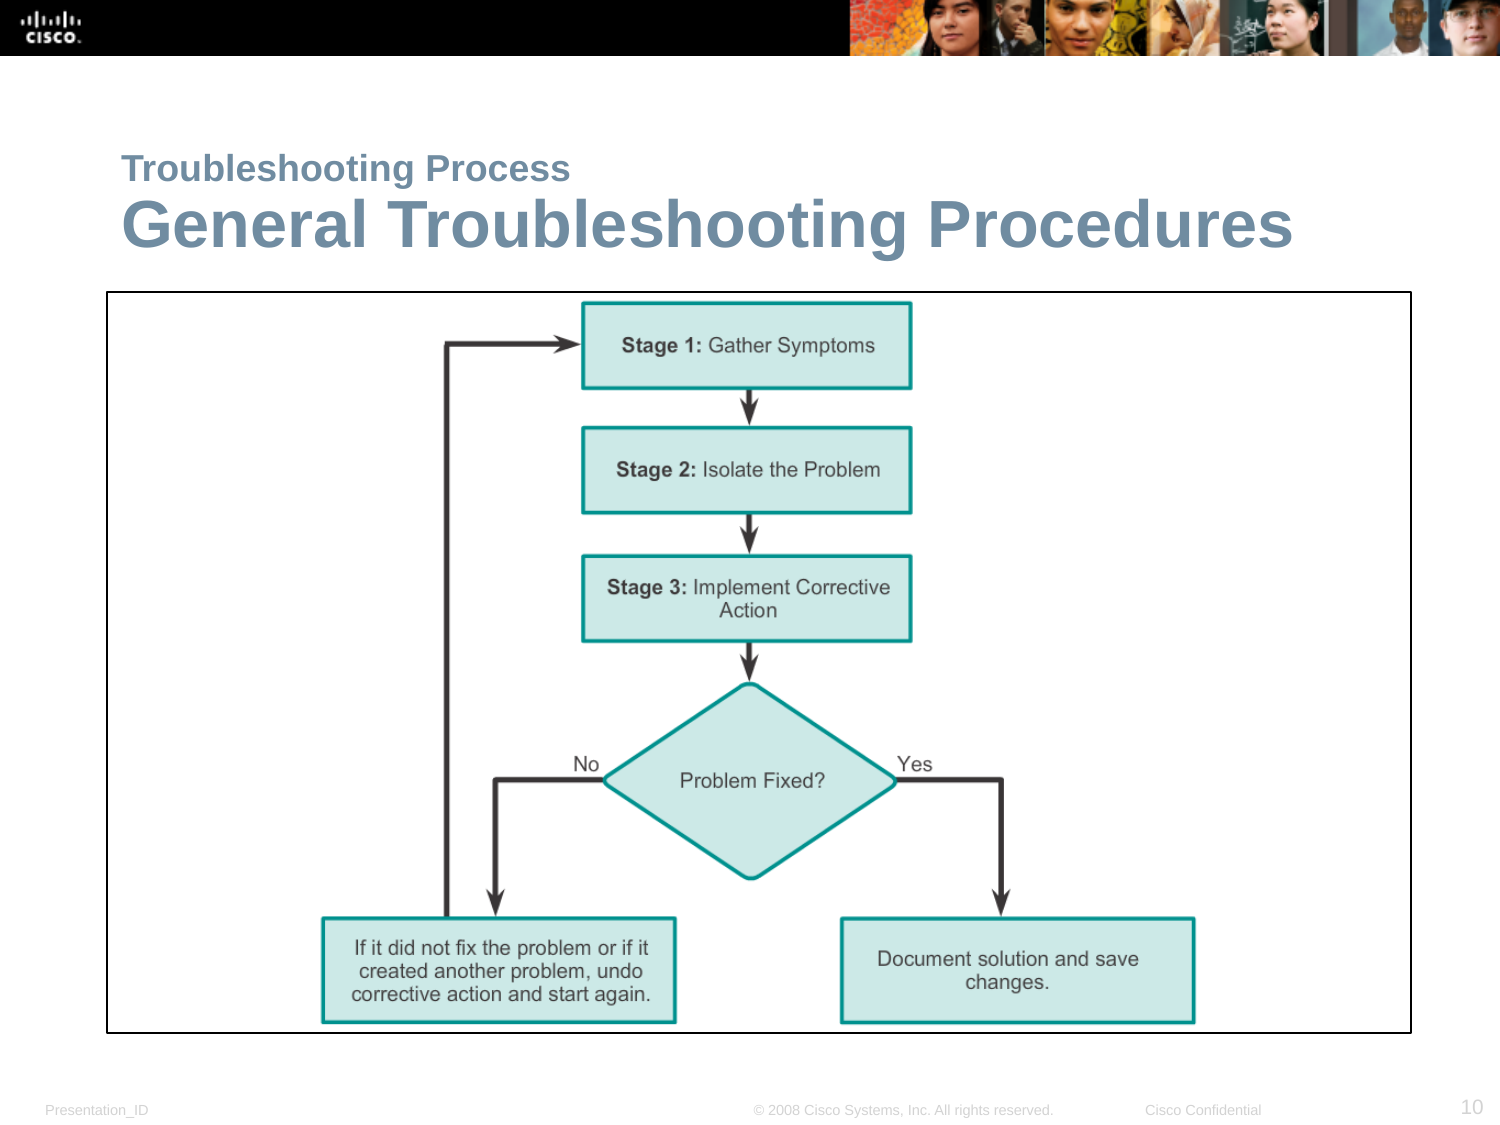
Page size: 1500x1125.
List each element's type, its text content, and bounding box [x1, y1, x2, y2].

title Troubleshooting Process General Troubleshooting Procedures [107, 130, 1444, 269]
picture [0, 0, 1500, 56]
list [107, 292, 1411, 1033]
